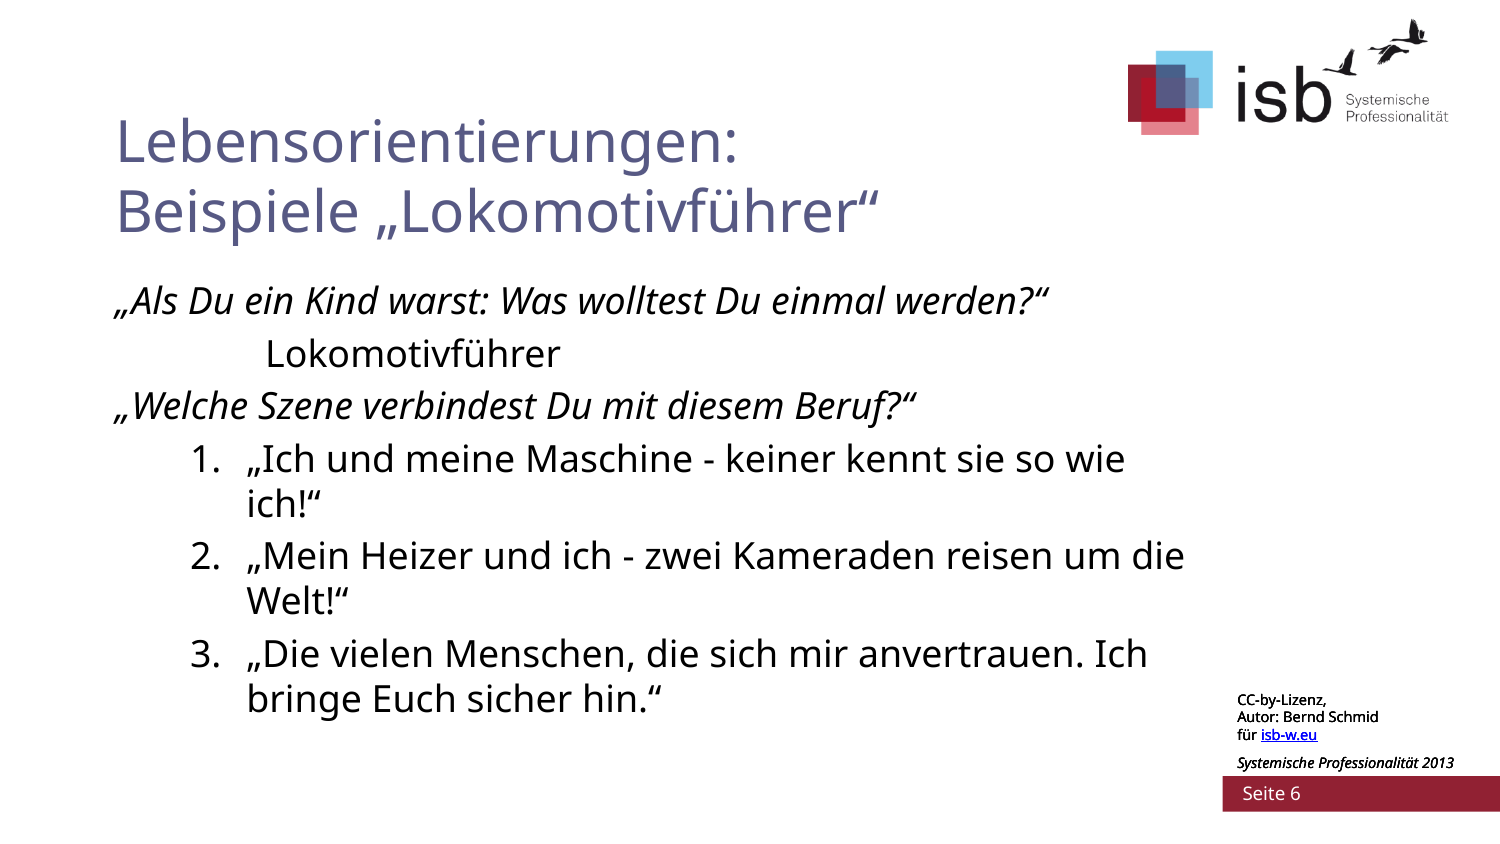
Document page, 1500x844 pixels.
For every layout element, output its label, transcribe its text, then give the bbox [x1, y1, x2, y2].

text_box CC-by-Lizenz, Autor: Bernd Schmid für isb-w.eu Systemische Professionalität 2013 [1222, 543, 1500, 844]
title Lebensorientierungen: Beispiele „Lokomotivführer“ [100, 67, 1223, 185]
picture [1128, 14, 1461, 139]
list „Als Du ein Kind warst: Was wolltest Du einmal werden?“ Lokomotivführer „Welche Szene verbindest Du mit diesem Beruf?“ „Ich und meine Maschine - keiner kennt sie so wie ich!“ „Mein Heizer und ich - zwei Kameraden reisen um die Welt!“ „Die vielen Menschen, die sich mir anvertrauen. Ich bringe Euch sicher hin.“ [100, 185, 1223, 812]
